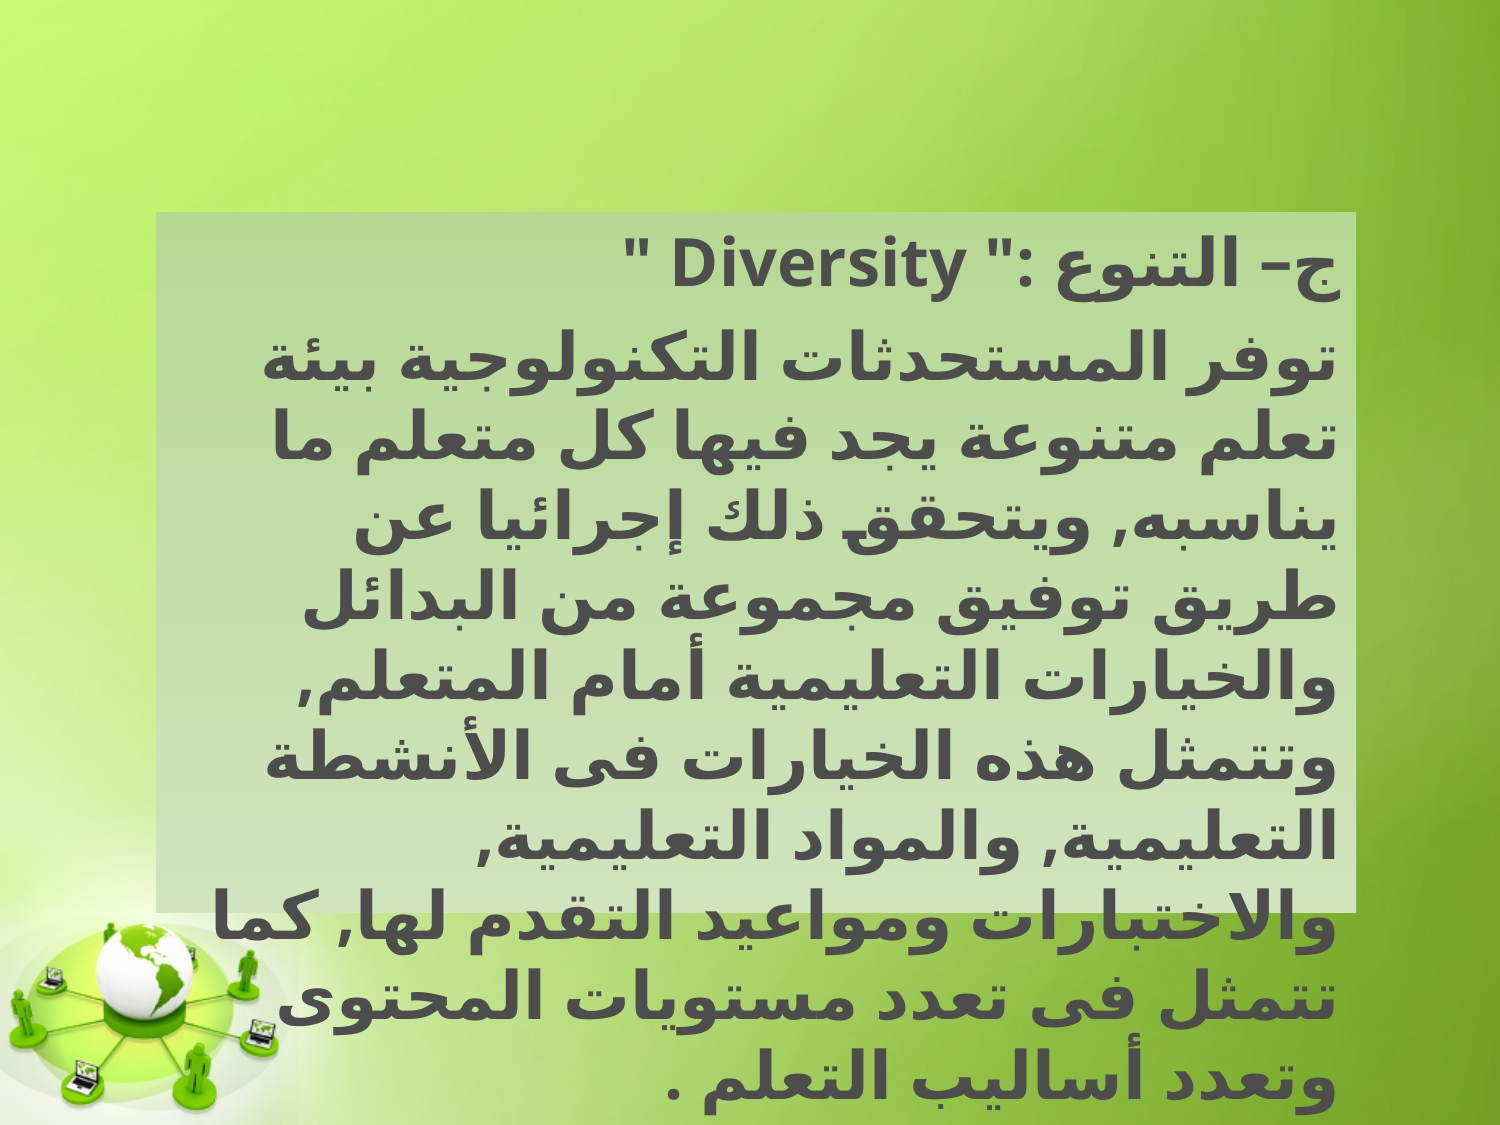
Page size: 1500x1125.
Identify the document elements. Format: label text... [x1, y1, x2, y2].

list " Diversity ": ج– التنوع توفر المستحدثات التكنولوجية بيئة تعلم متنوعة يجد فيها كل متعلم ما يناسبه, ويتحقق ذلك إجرائيا عن طريق توفيق مجموعة من البدائل والخيارات التعليمية أمام المتعلم, وتتمثل هذه الخيارات فى الأنشطة التعليمية, والمواد التعليمية, والاختبارات ومواعيد التقدم لها, كما تتمثل فى تعدد مستويات المحتوى وتعدد أساليب التعلم . [156, 212, 1357, 913]
picture [0, 0, 1500, 1125]
